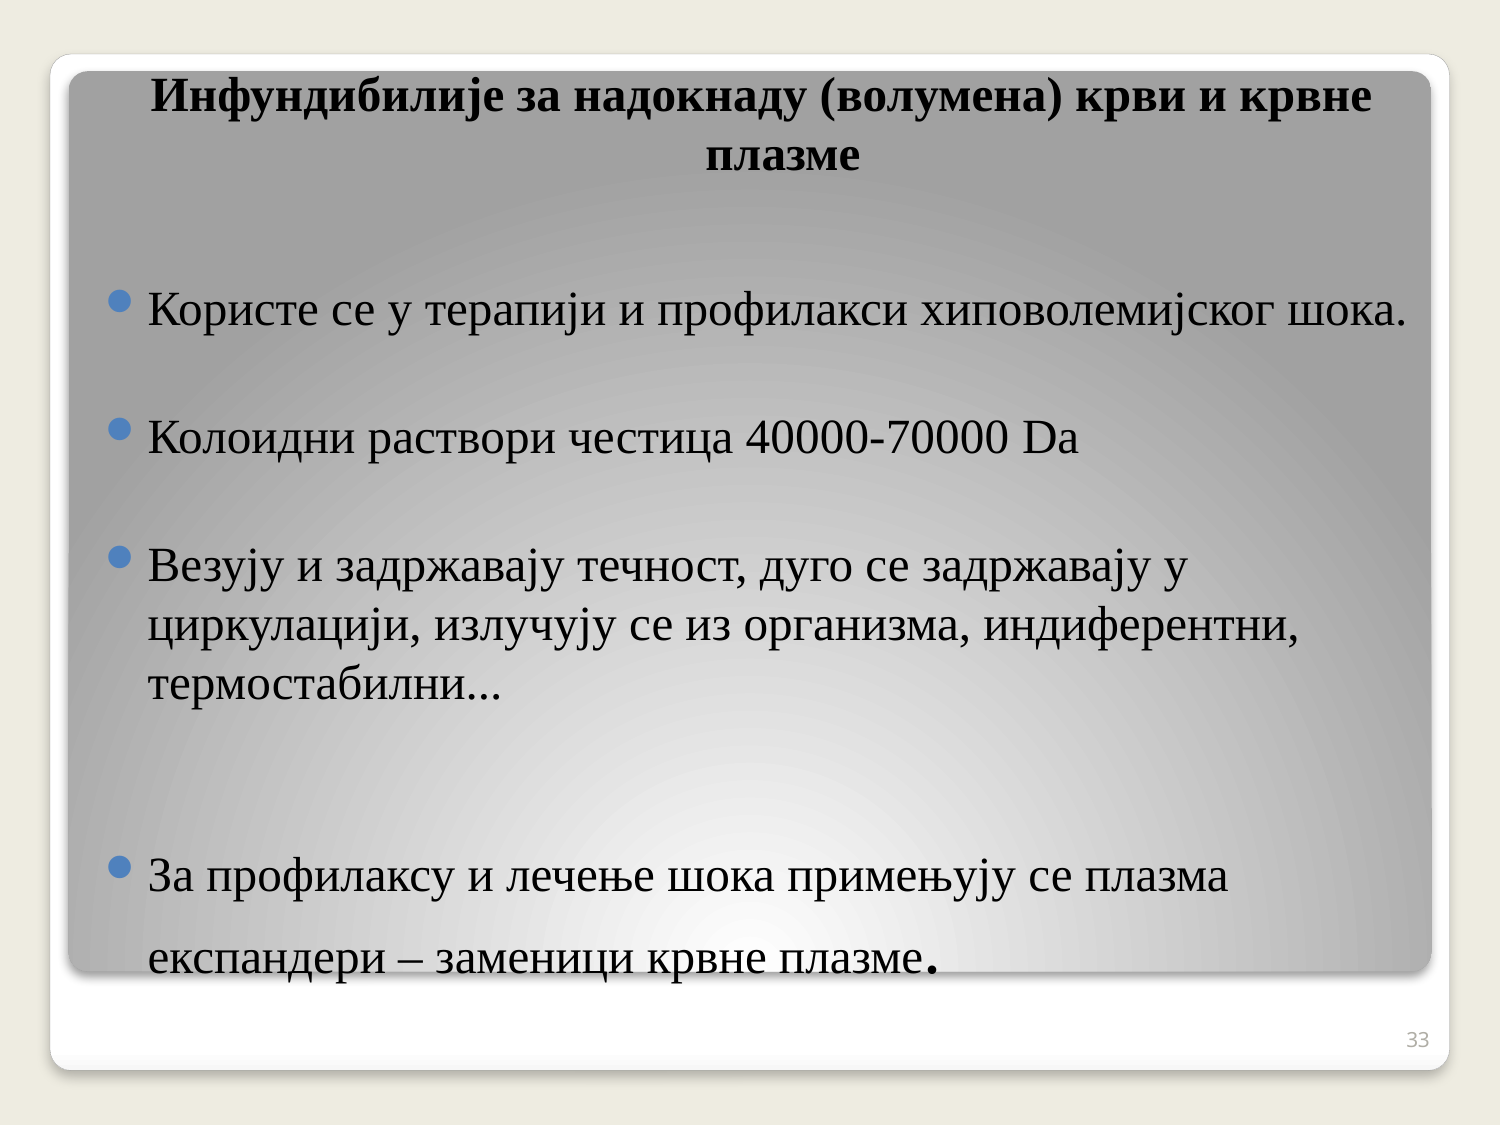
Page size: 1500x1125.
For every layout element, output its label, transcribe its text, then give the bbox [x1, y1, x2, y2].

slide_number 33 [1369, 1002, 1445, 1063]
list Инфундибилије за надокнаду (волумена) крви и крвне плазме Користе се у терапији и профилакси хиповолемијског шока. Колоидни раствори честица 40000-70000 Da Везују и задржавају течност, дуго се задржавају у циркулацији, излучују се из организма, индиферентни, термостабилни... За профилаксу и лечење шока примењују се плазма експандери – заменици крвне плазме. [75, 46, 1434, 1051]
